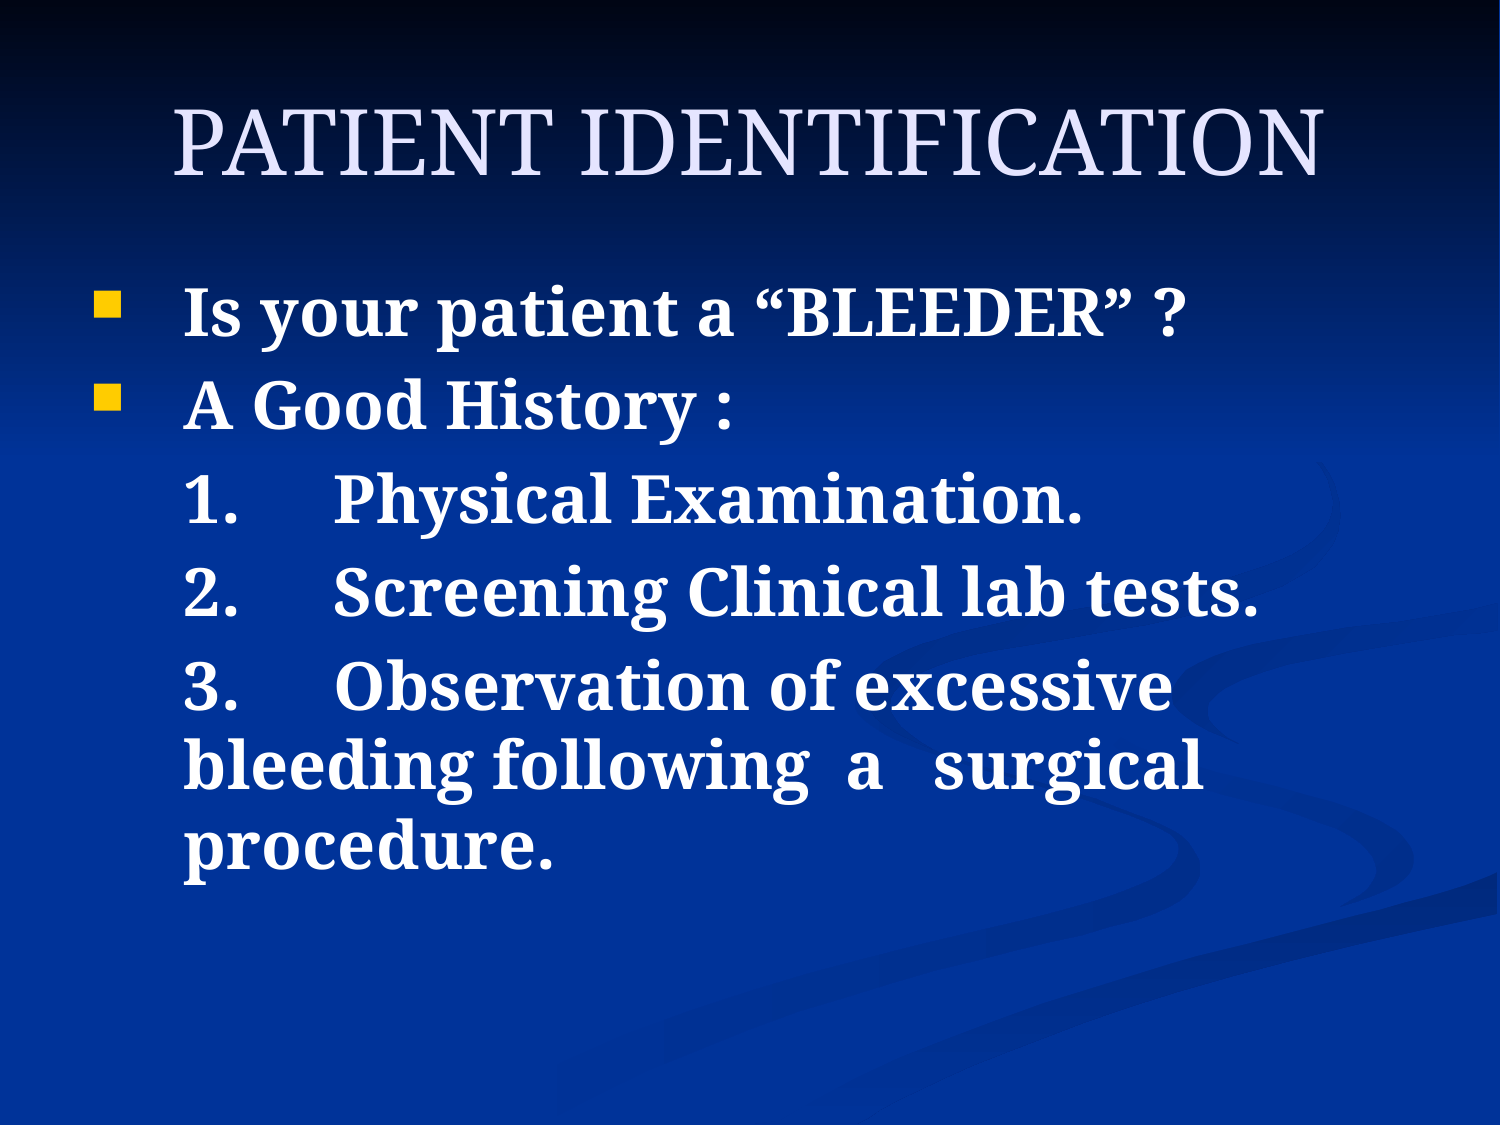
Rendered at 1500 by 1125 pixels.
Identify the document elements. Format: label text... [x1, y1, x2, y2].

list Is your patient a “BLEEDER” ? A Good History : 1. Physical Examination. 2. Screening Clinical lab tests. 3. Observation of excessive bleeding following a surgical procedure. [74, 262, 1426, 1006]
title PATIENT IDENTIFICATION [74, 44, 1426, 233]
